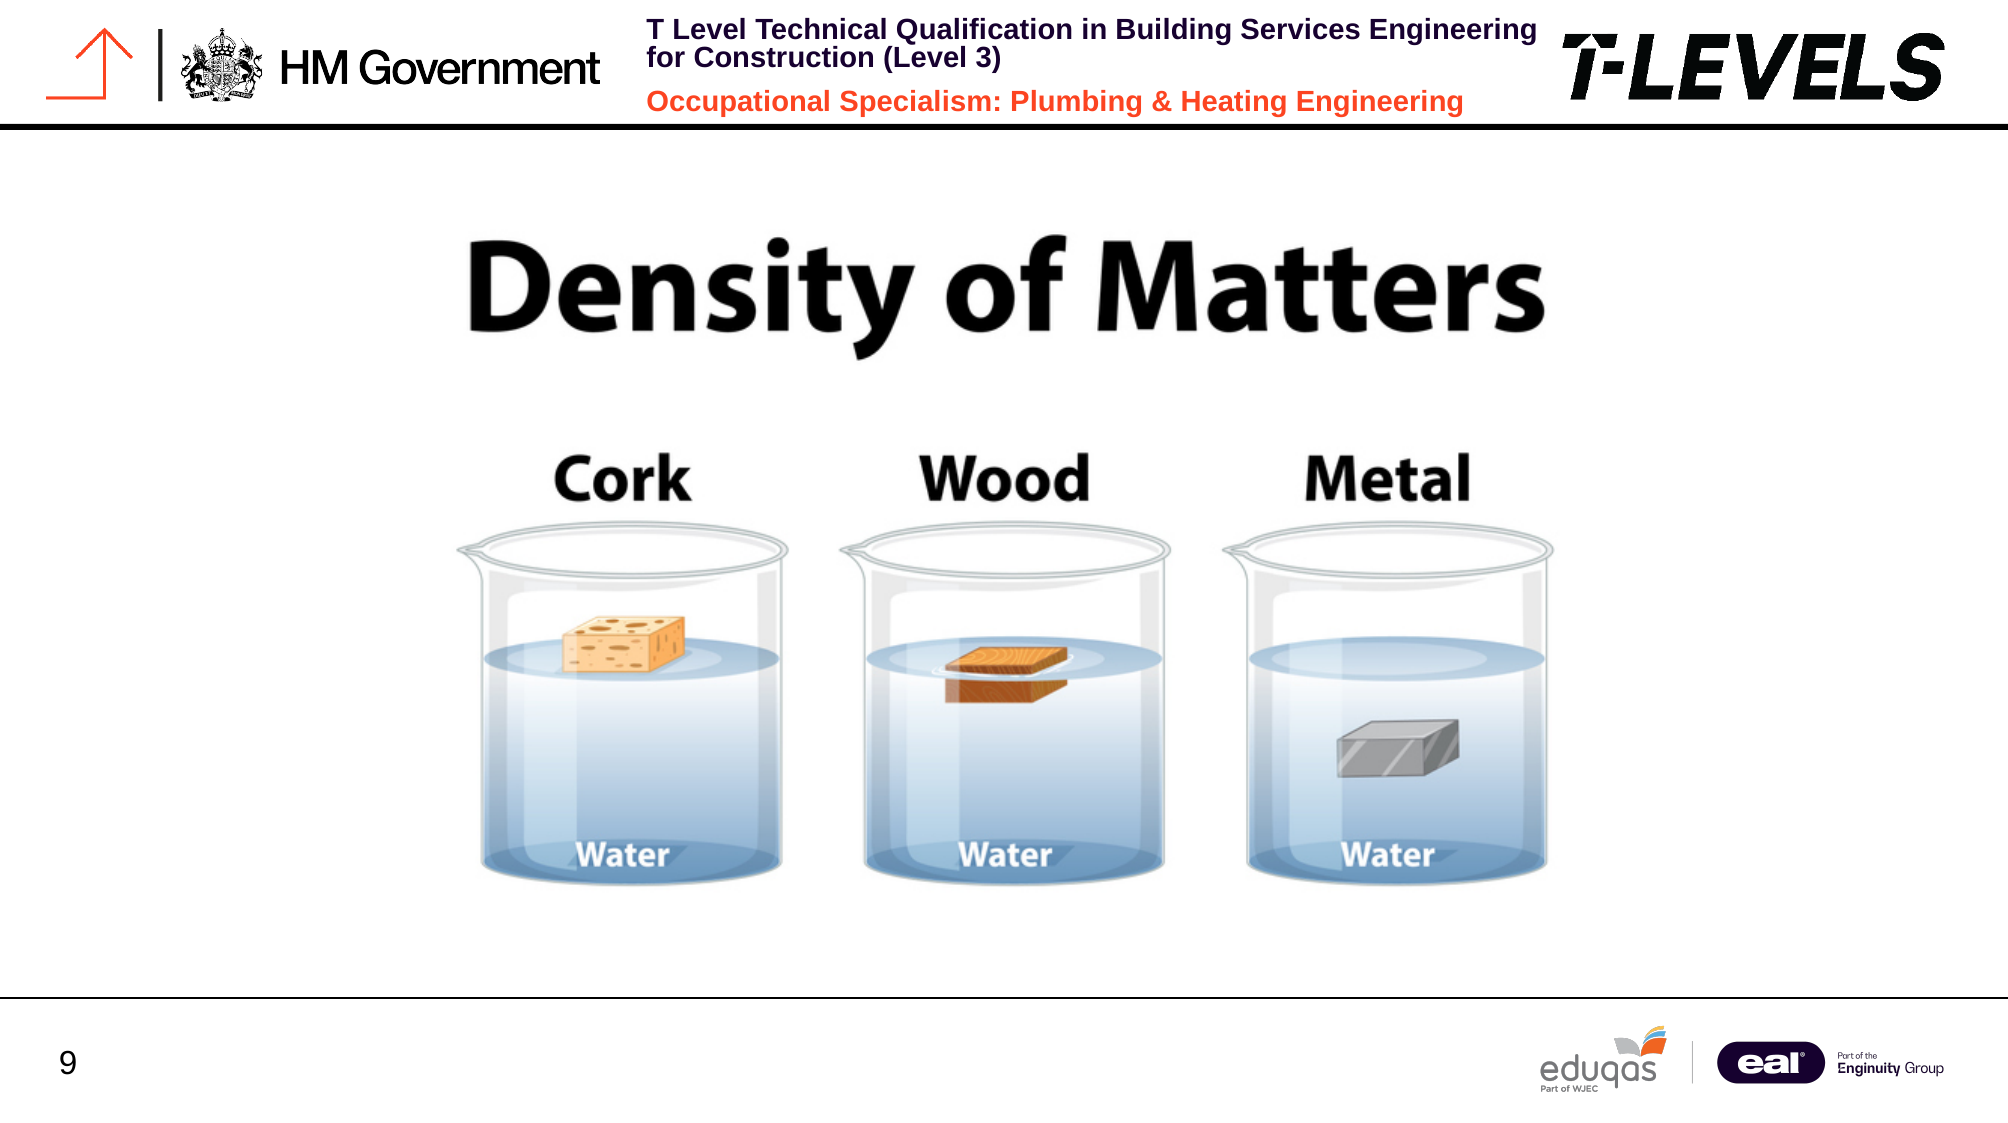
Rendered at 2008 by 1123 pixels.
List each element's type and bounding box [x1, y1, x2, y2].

picture [427, 218, 1582, 904]
picture [158, 28, 600, 102]
picture [1543, 25, 1964, 108]
picture [41, 27, 139, 100]
picture [1535, 1021, 1949, 1097]
